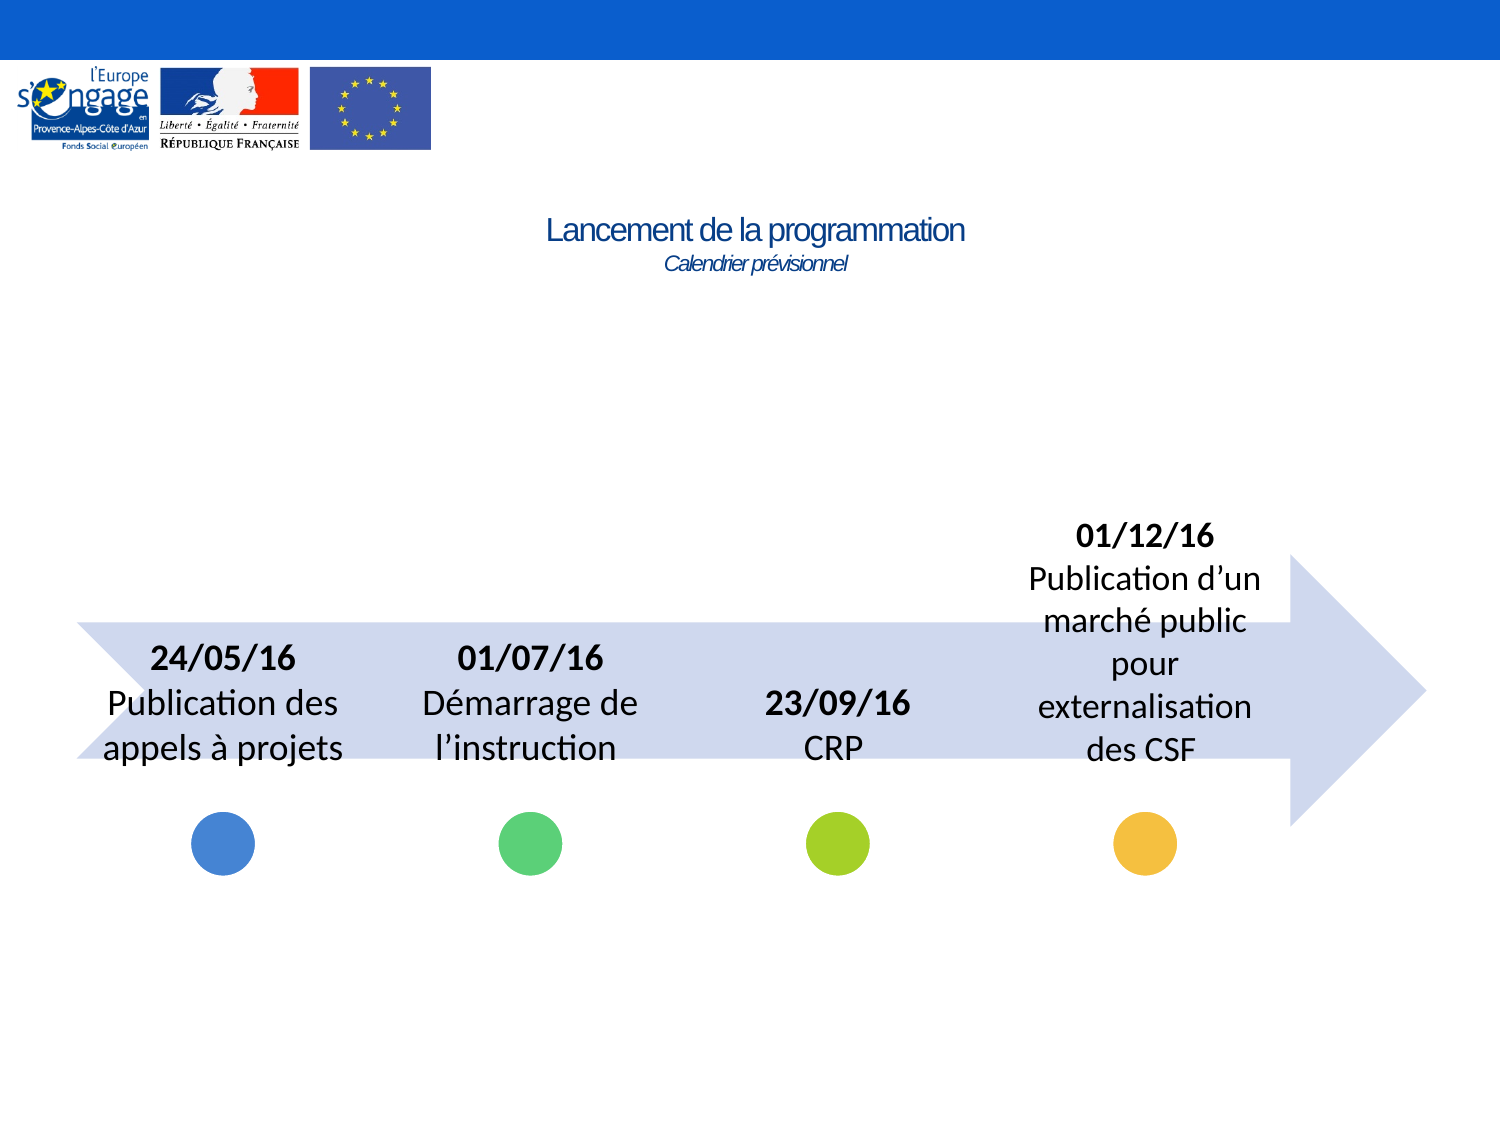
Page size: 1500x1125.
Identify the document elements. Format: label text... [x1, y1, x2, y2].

picture [309, 66, 432, 151]
title Lancement de la programmation Calendrier prévisionnel [81, 160, 1432, 324]
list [76, 349, 1427, 1032]
picture [17, 66, 150, 151]
picture [159, 67, 299, 151]
